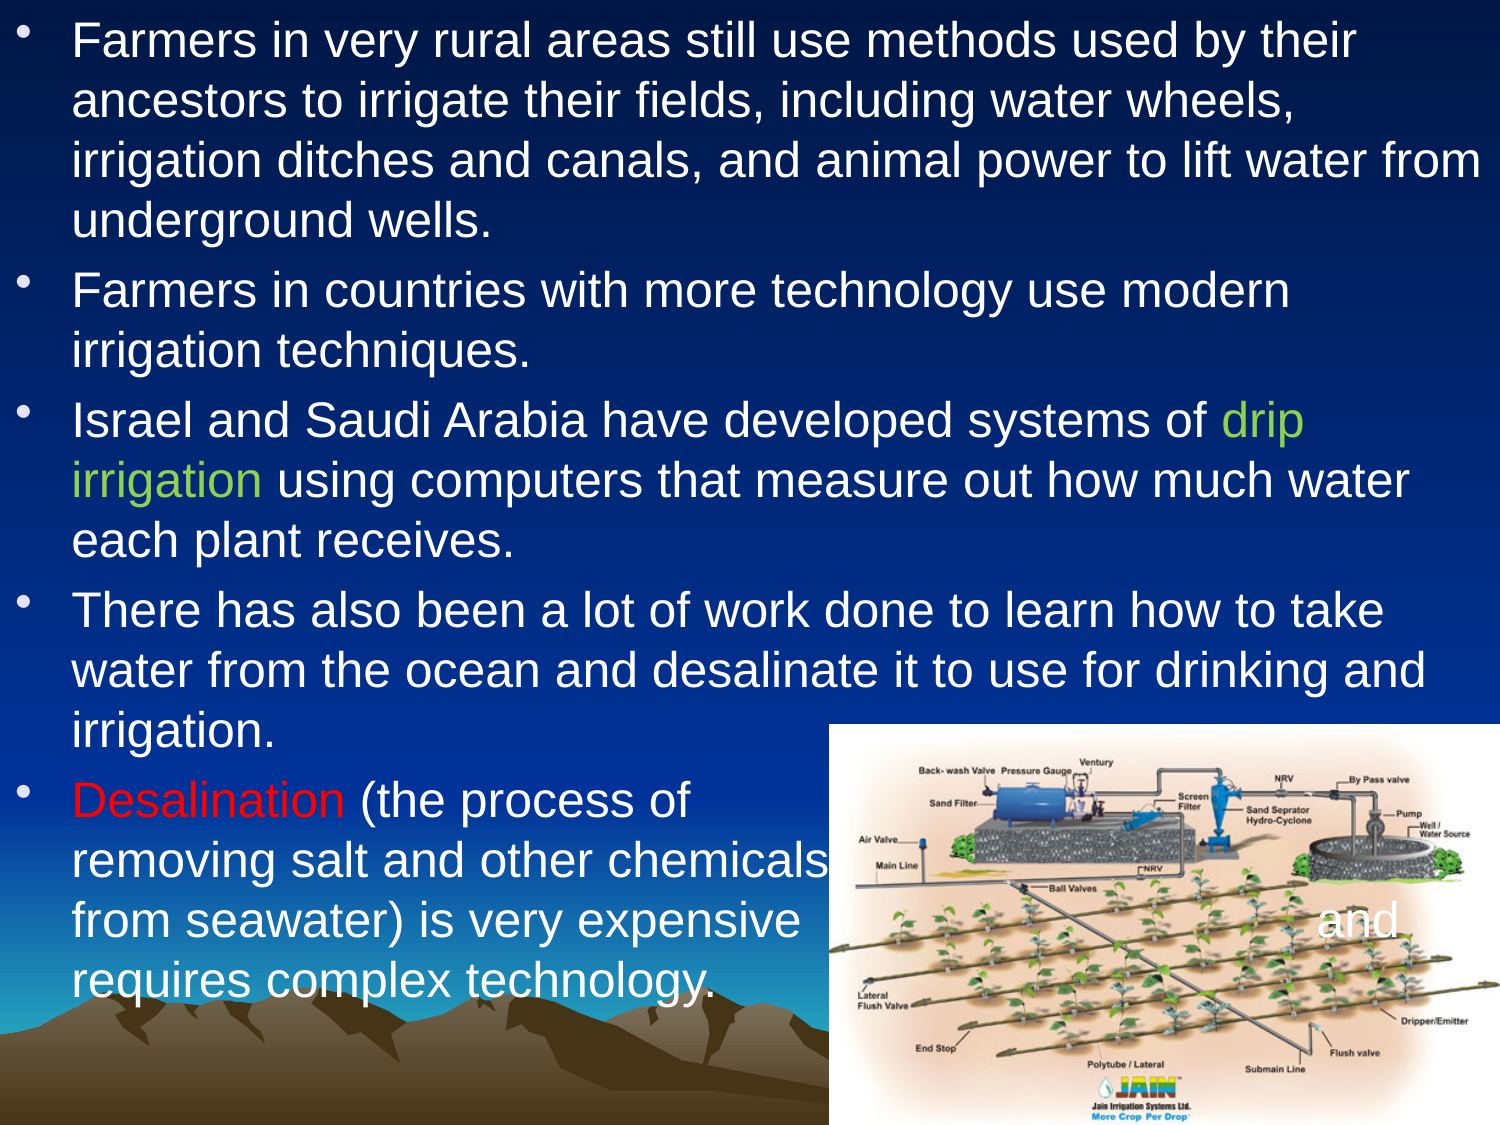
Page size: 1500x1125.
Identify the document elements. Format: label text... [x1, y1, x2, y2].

list Farmers in very rural areas still use methods used by their ancestors to irrigate their fields, including water wheels, irrigation ditches and canals, and animal power to lift water from underground wells. Farmers in countries with more technology use modern irrigation techniques. Israel and Saudi Arabia have developed systems of drip irrigation using computers that measure out how much water each plant receives. There has also been a lot of work done to learn how to take water from the ocean and desalinate it to use for drinking and irrigation. Desalination (the process of removing salt and other chemicals from seawater) is very expensive and requires complex technology. [0, 0, 1500, 738]
picture [828, 724, 1500, 1125]
